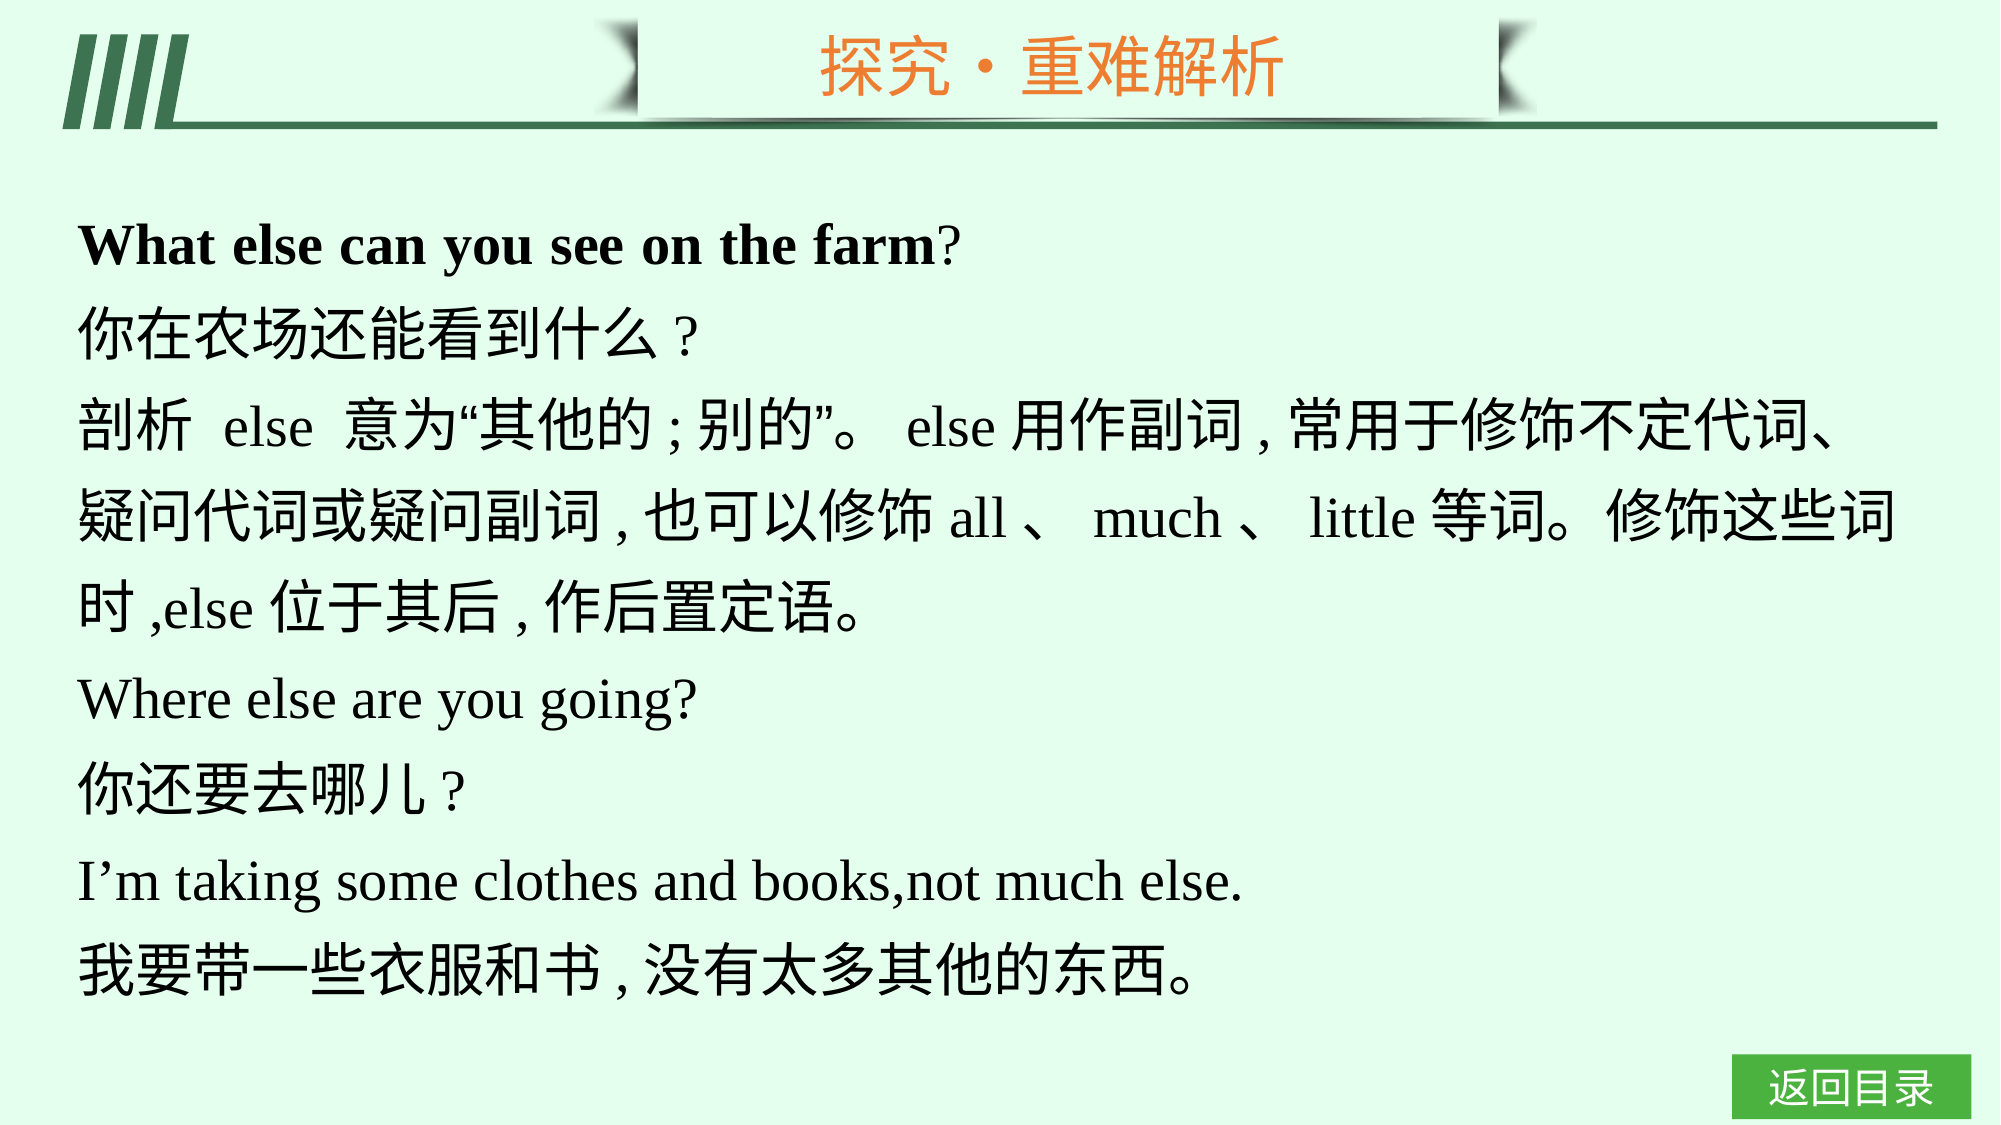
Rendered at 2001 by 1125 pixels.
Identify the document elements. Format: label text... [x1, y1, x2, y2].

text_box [62, 34, 1938, 130]
text_box What else can you see on the farm? 你在农场还能看到什么? 剖析 else 意为“其他的;别的”。else用作副词,常用于修饰不定代词、疑问代词或疑问副词,也可以修饰all、much、little等词。修饰这些词时,else位于其后,作后置定语。 Where else are you going? 你还要去哪儿? I’m taking some clothes and books,not much else. 我要带一些衣服和书,没有太多其他的东西。 [62, 177, 1938, 1011]
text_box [594, 16, 1537, 127]
